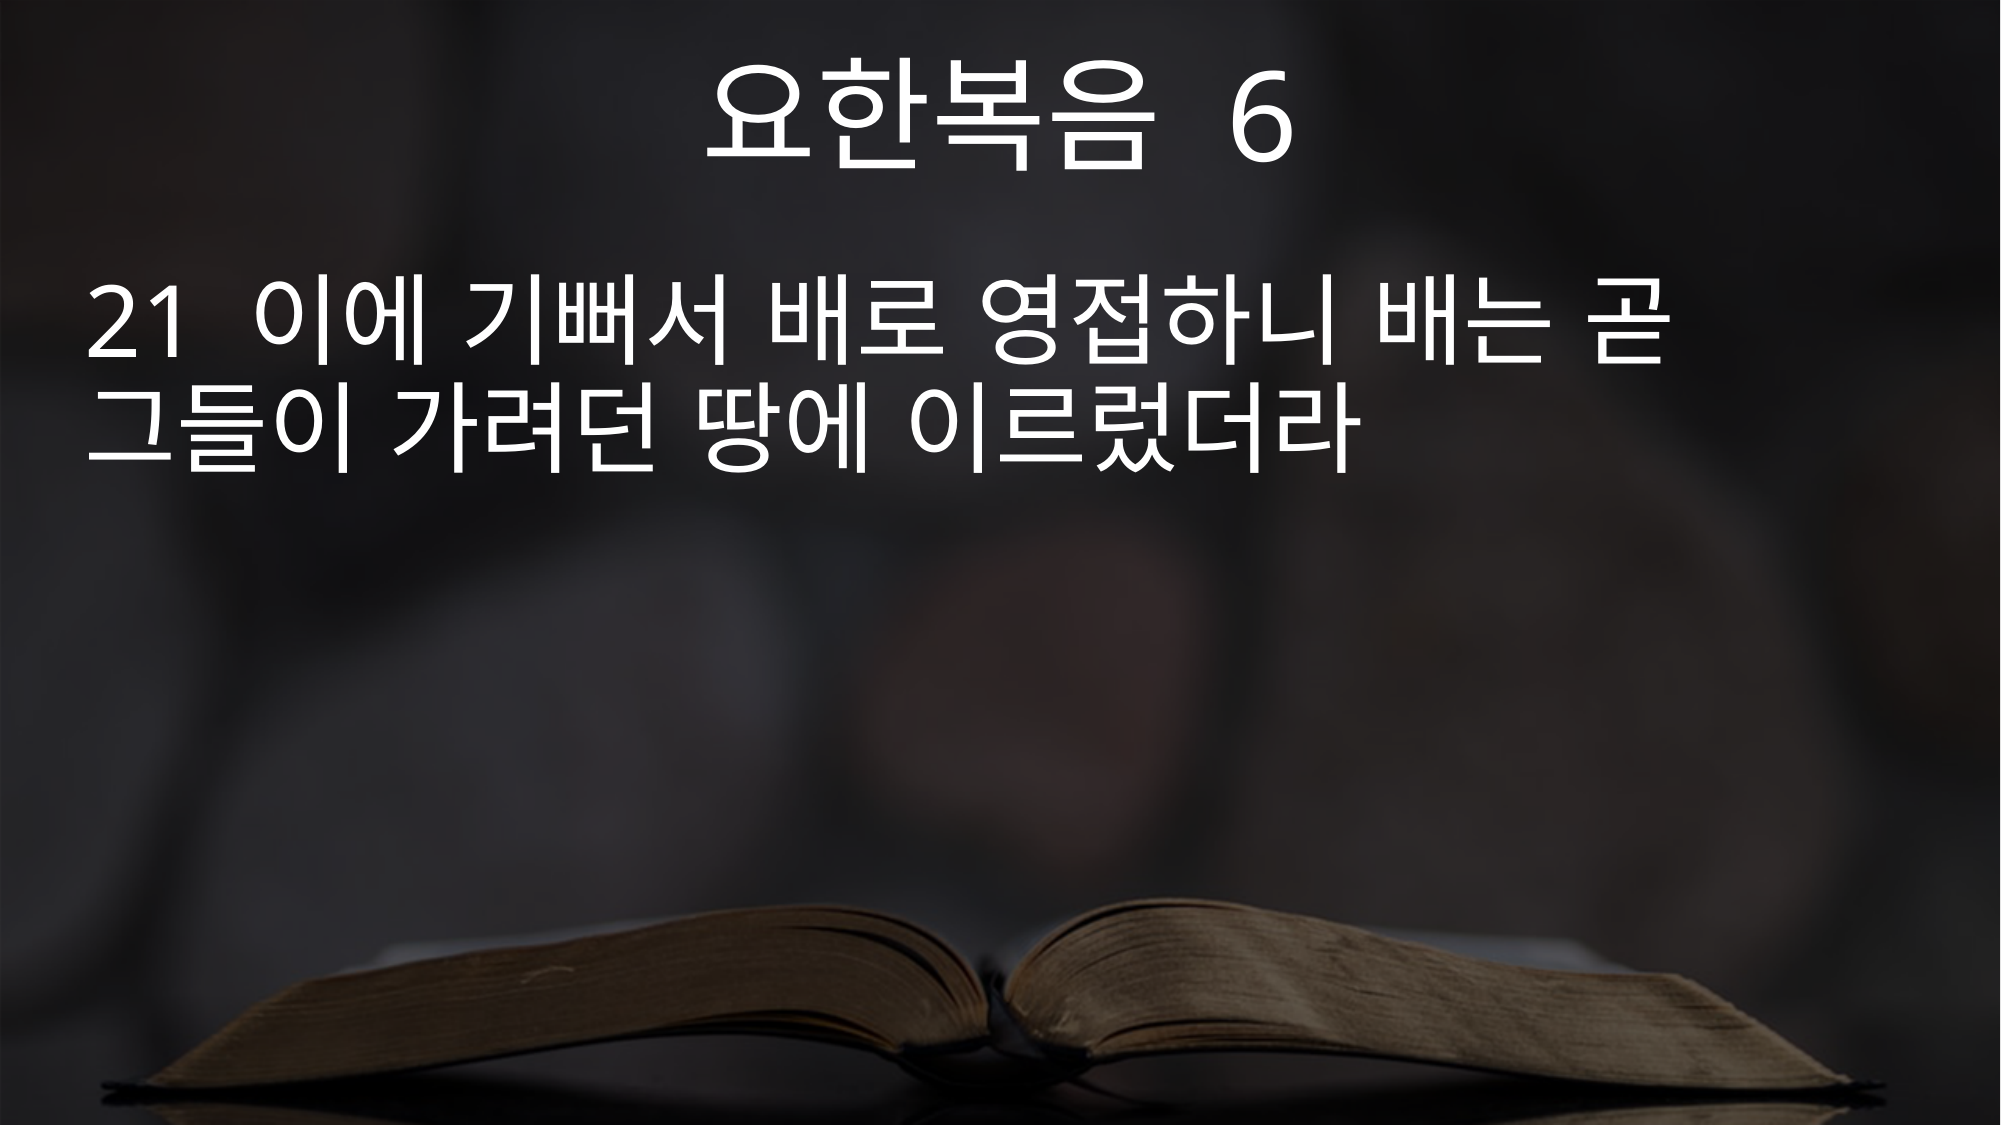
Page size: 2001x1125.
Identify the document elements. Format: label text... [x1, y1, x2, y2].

list 21 이에 기뻐서 배로 영접하니 배는 곧 그들이 가려던 땅에 이르렀더라 [69, 263, 1953, 423]
footer 요한복음 6 [0, 32, 2000, 192]
picture [0, 0, 2001, 1125]
